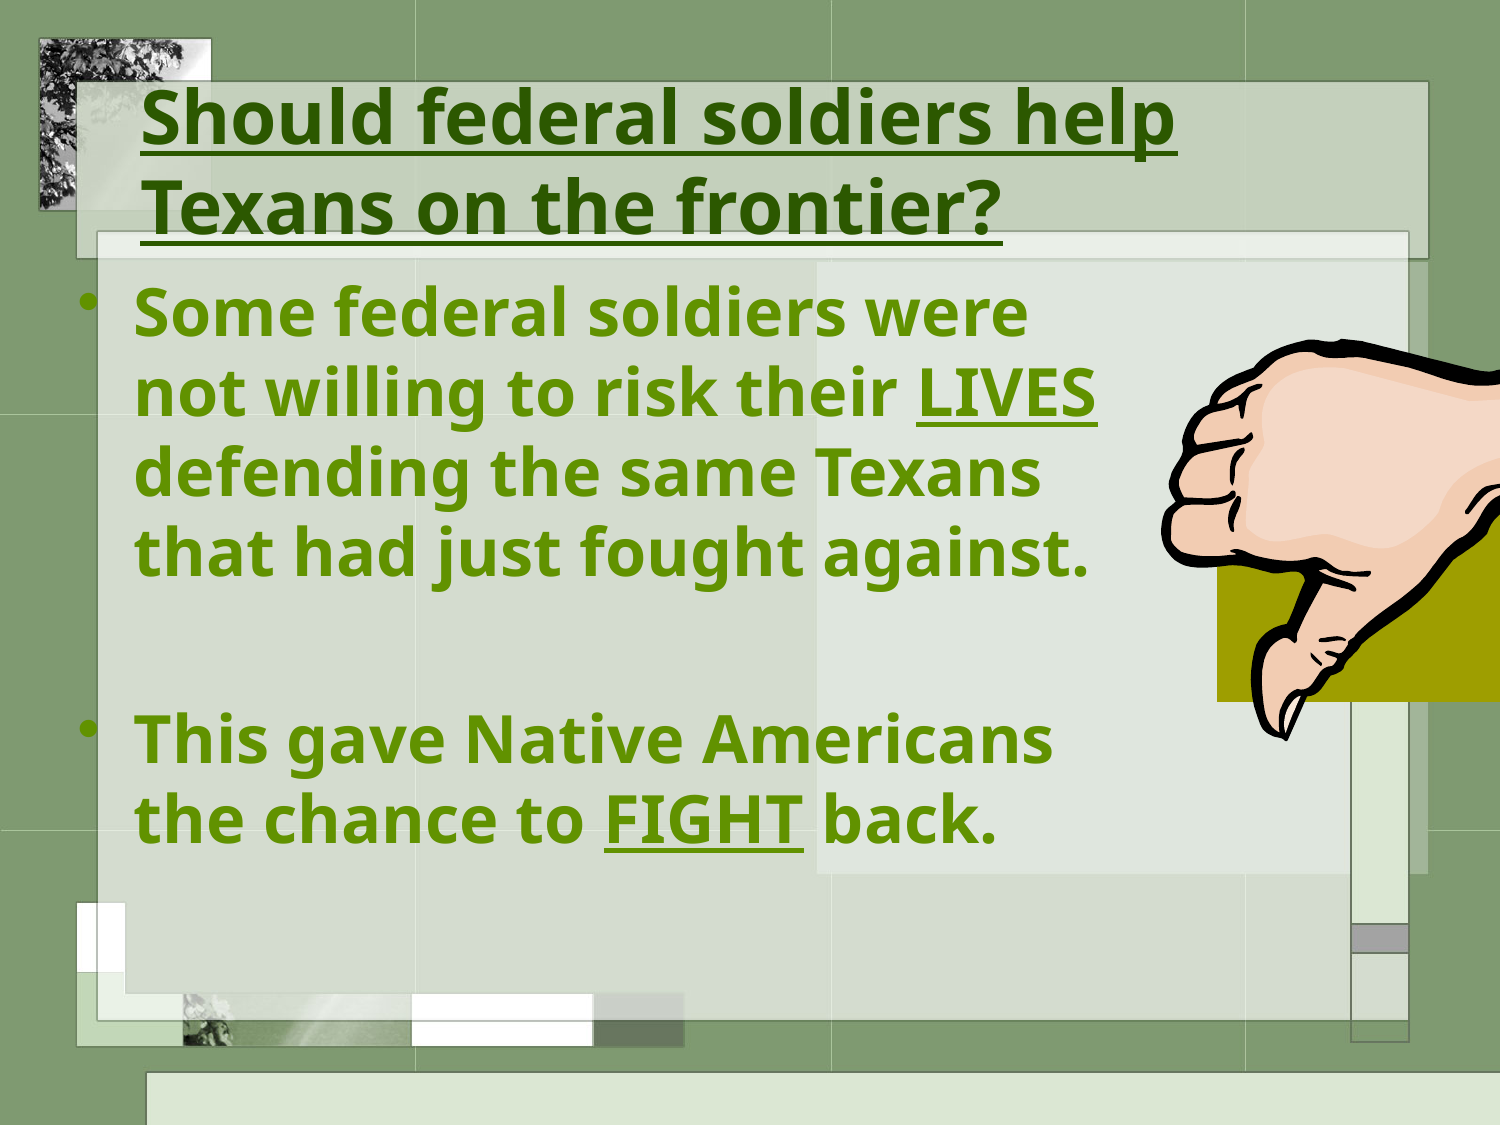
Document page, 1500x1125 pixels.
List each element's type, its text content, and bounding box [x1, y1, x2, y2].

title Should federal soldiers help Texans on the frontier? [125, 75, 1375, 246]
list Some federal soldiers were not willing to risk their LIVES defending the same Texans that had just fought against. This gave Native Americans the chance to FIGHT back. [62, 262, 1163, 988]
picture [0, 0, 1500, 1125]
